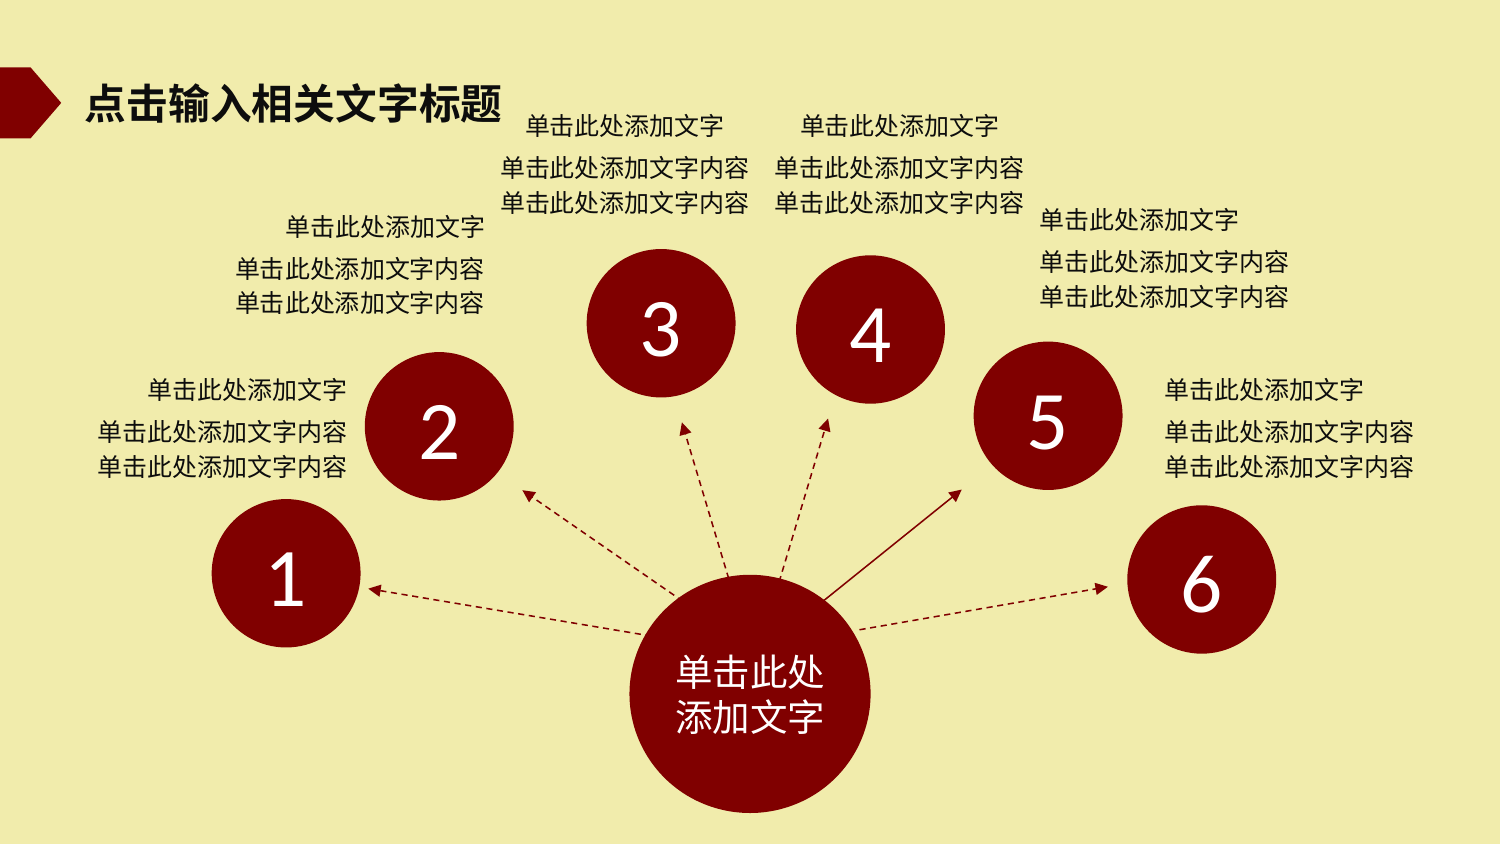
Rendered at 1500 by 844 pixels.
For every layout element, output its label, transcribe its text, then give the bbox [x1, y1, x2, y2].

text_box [462, 102, 736, 397]
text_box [737, 102, 1063, 404]
text_box 单击此处 添加文字 [630, 575, 870, 813]
text_box [818, 418, 831, 433]
text_box 点击输入相关文字标题 [70, 70, 518, 135]
text_box [1090, 582, 1108, 595]
text_box [368, 584, 387, 597]
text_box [37, 367, 363, 647]
text_box [679, 422, 692, 440]
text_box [174, 203, 514, 500]
text_box [0, 65, 63, 141]
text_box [974, 196, 1351, 490]
text_box [824, 489, 962, 600]
text_box [522, 490, 537, 503]
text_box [1127, 367, 1476, 654]
